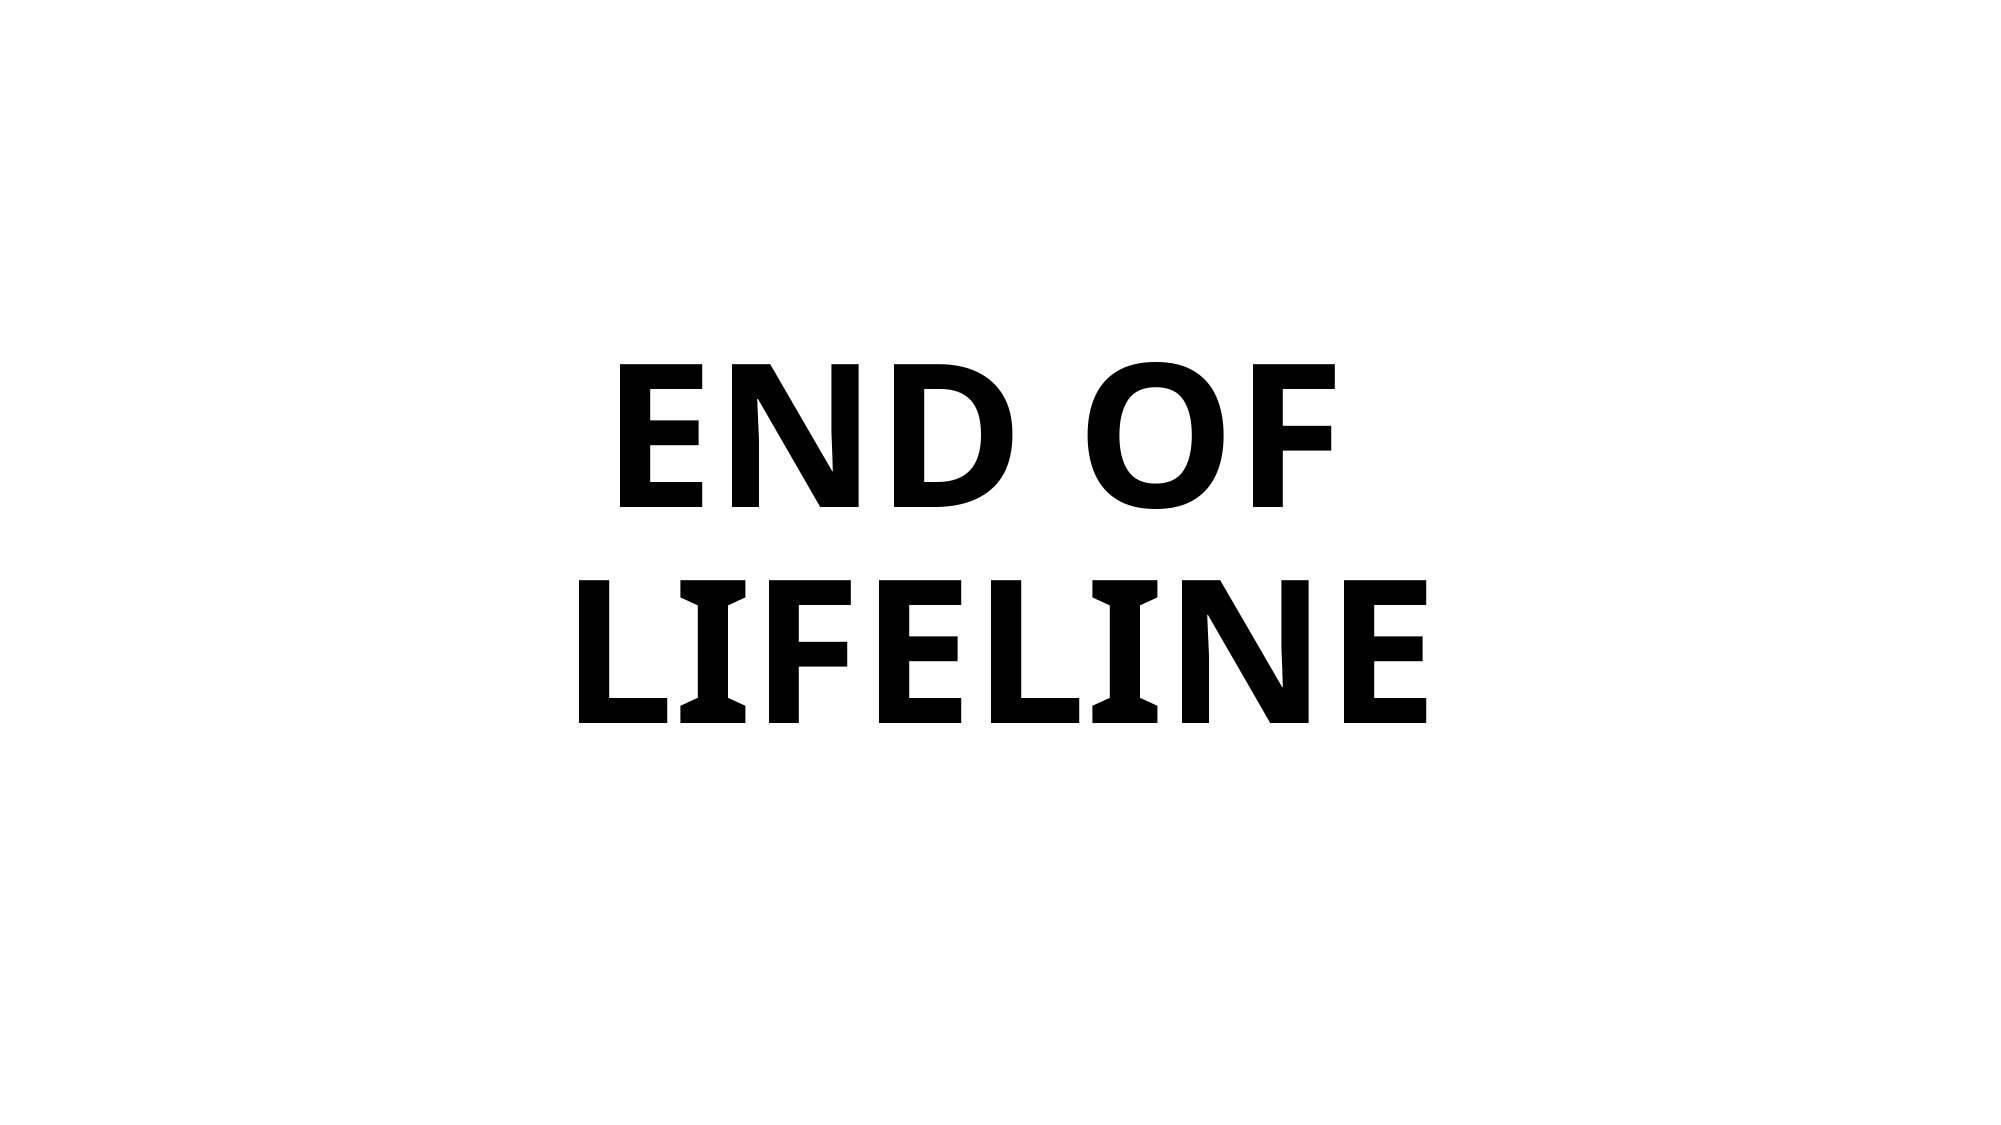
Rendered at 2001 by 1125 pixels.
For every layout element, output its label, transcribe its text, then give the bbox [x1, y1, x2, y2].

title END OF LIFELINE [137, 59, 1863, 1042]
